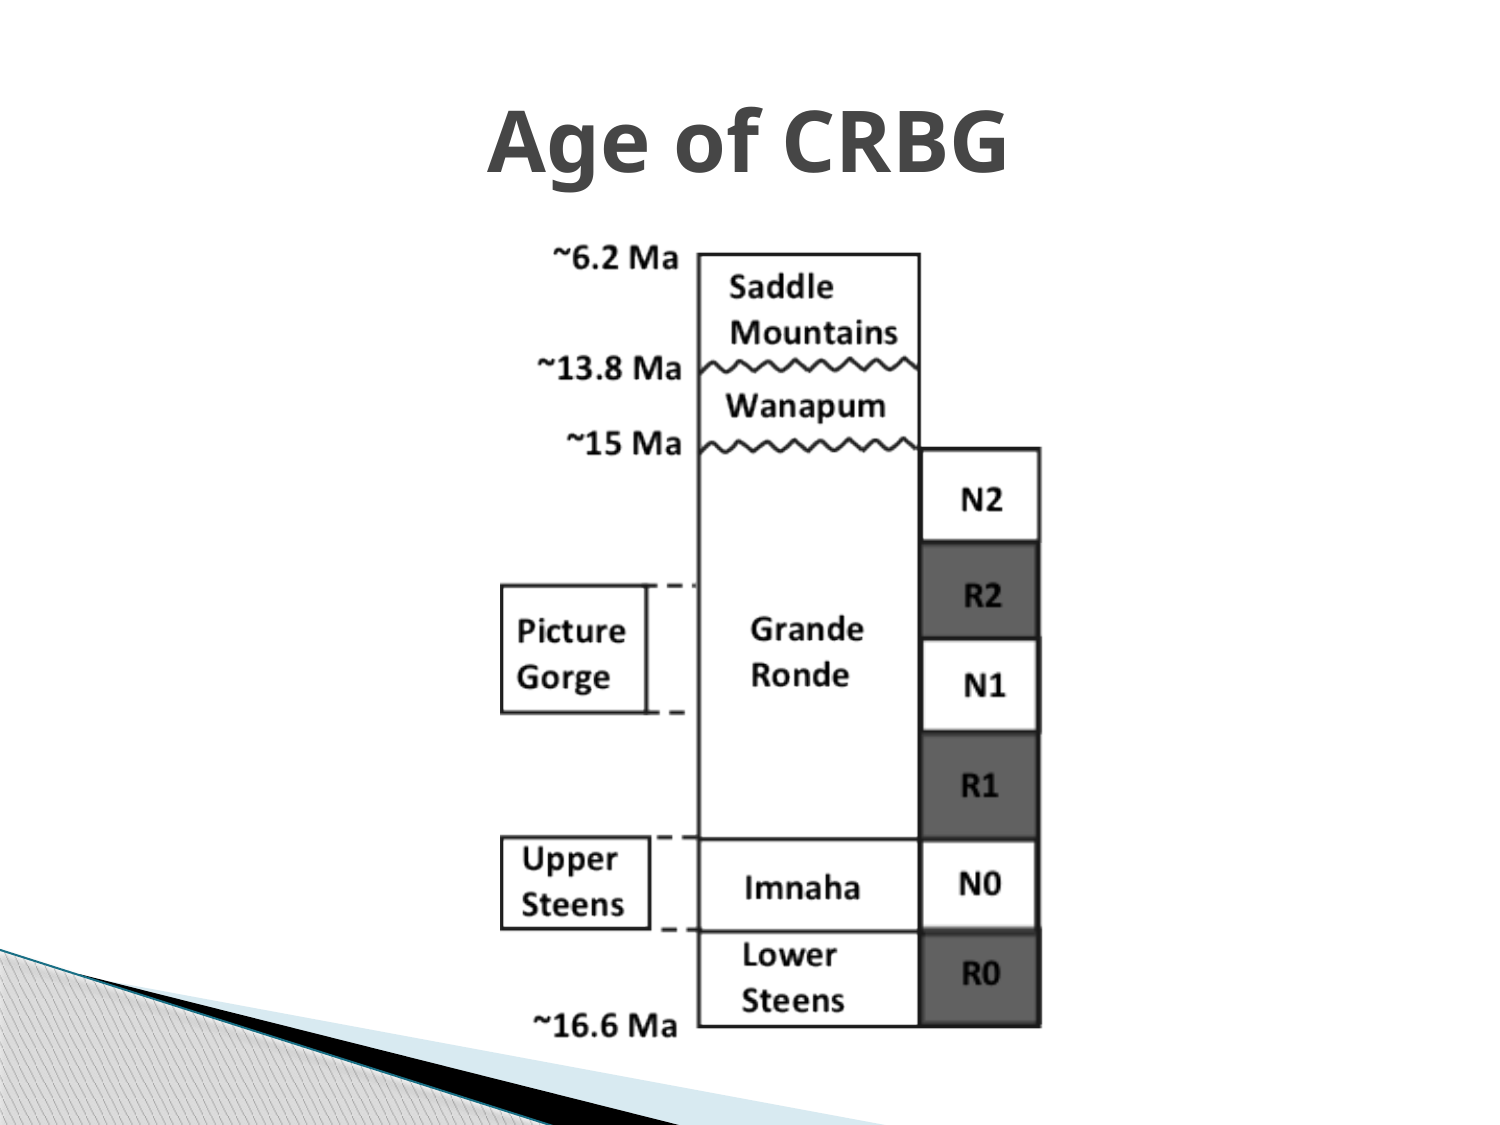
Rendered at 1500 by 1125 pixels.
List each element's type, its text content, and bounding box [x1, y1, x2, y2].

picture [500, 232, 1045, 1048]
title Age of CRBG [75, 45, 1425, 233]
